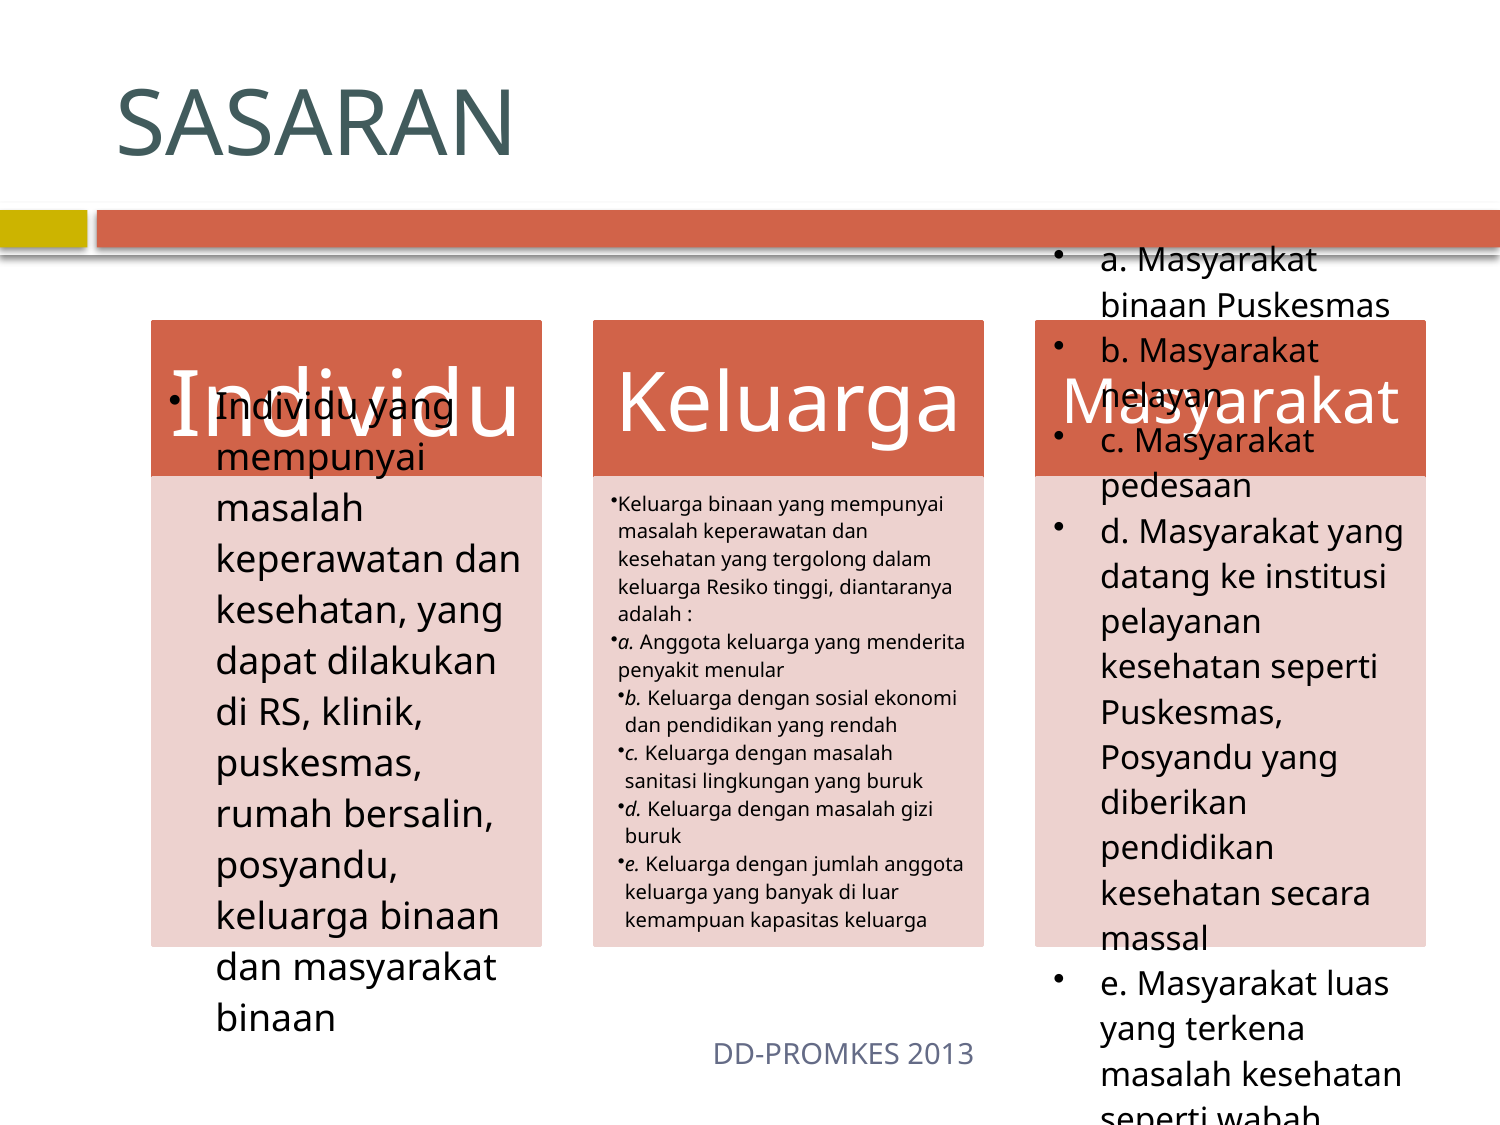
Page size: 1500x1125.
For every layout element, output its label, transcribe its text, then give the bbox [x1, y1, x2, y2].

title SASARAN [100, 37, 1438, 200]
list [151, 262, 1426, 1006]
footer DD-PROMKES 2013 [99, 1024, 990, 1085]
